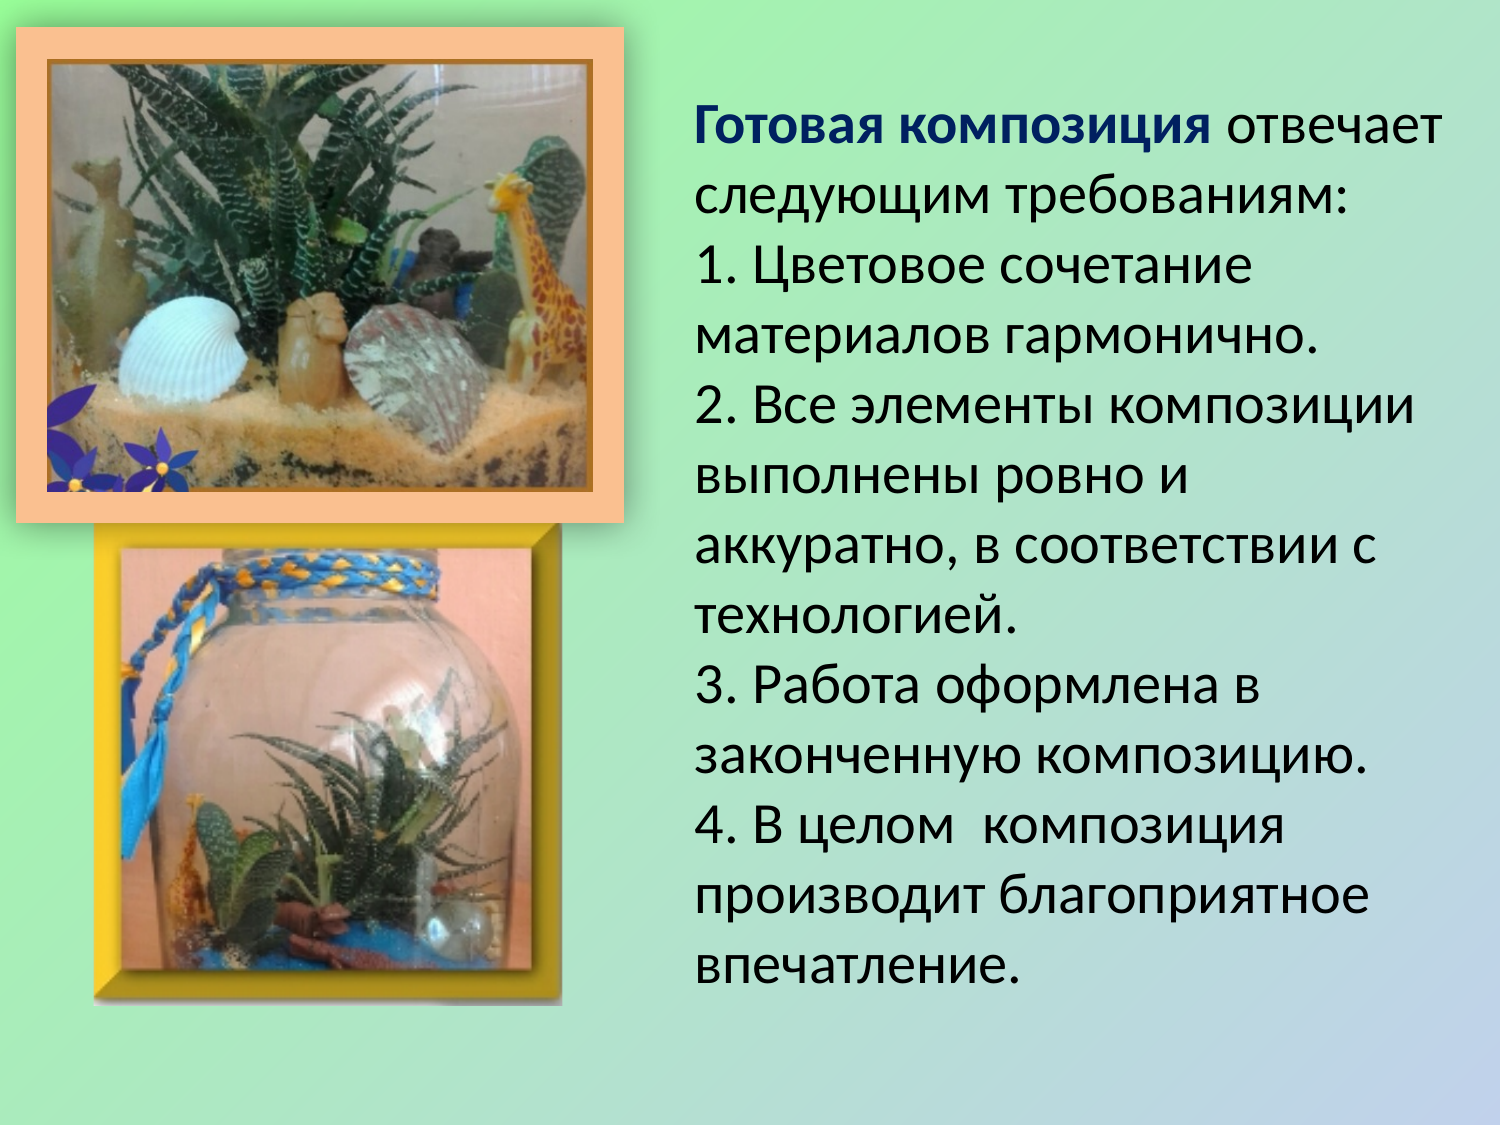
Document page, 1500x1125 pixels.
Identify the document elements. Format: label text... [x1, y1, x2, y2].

picture [46, 58, 594, 493]
title Готовая композиция отвечает следующим требованиям: 1. Цветовое сочетание материалов гармонично. 2. Все элементы композиции выполнены ровно и аккуратно, в соответствии с технологией. 3. Работа оформлена в законченную композицию. 4. В целом композиция производит благоприятное впечатление. [679, 45, 1465, 1035]
picture [93, 515, 563, 1006]
